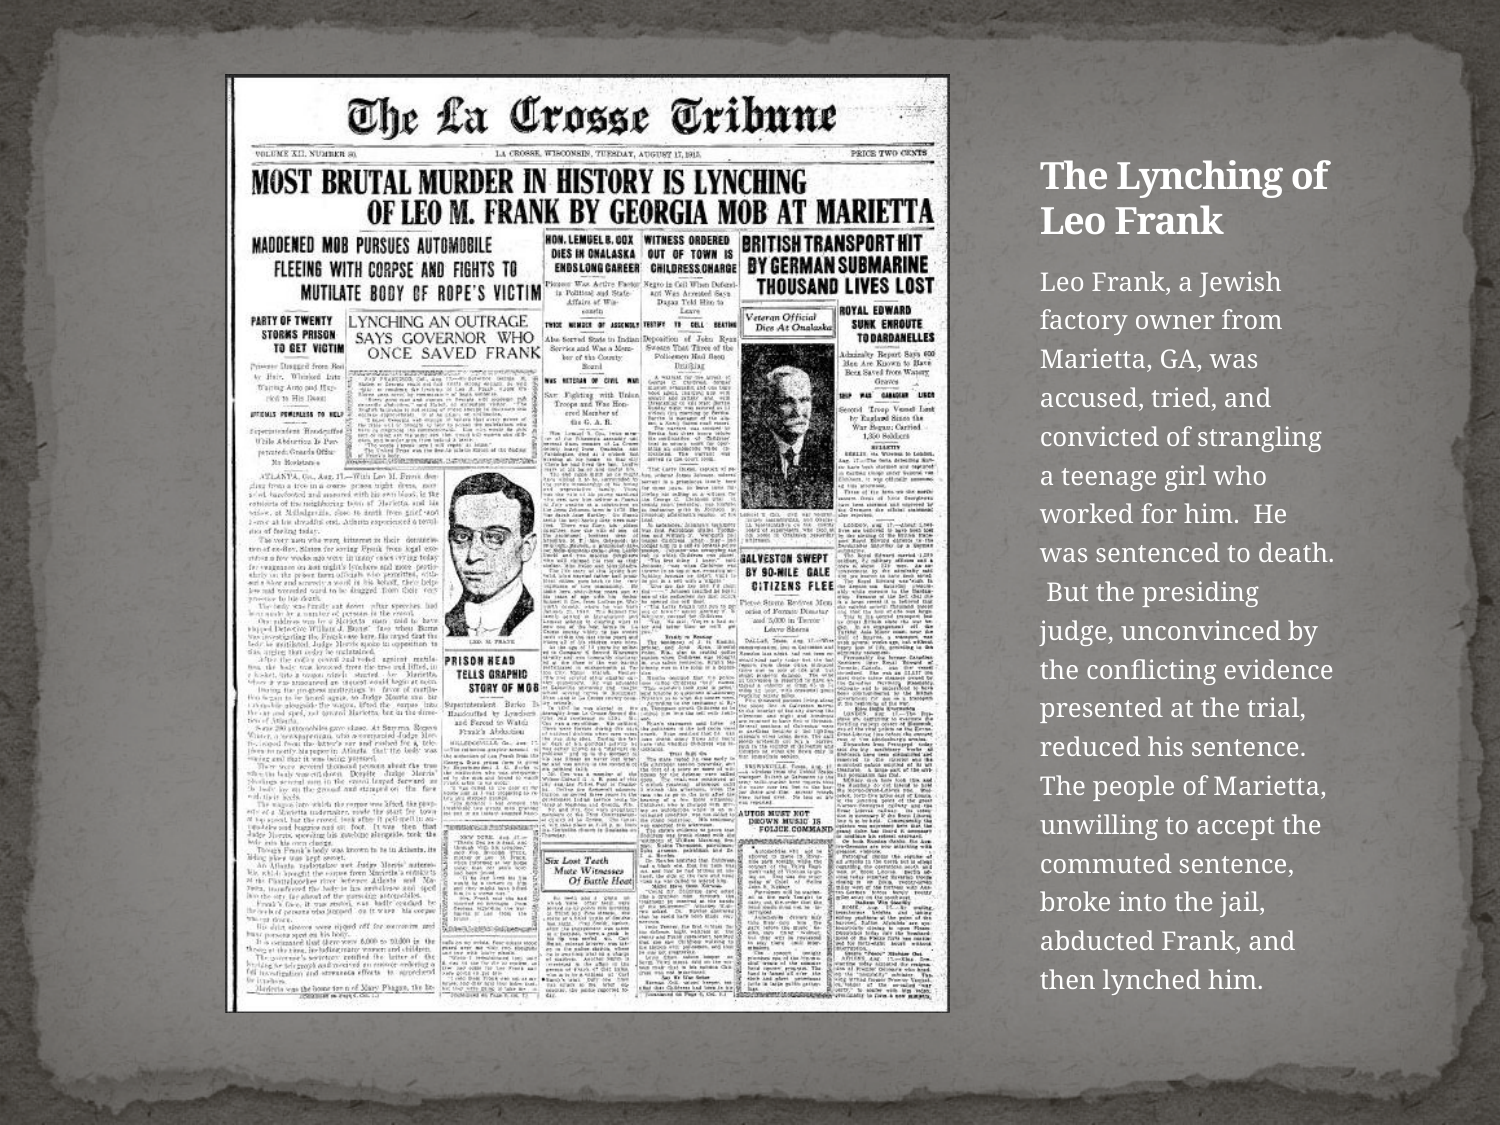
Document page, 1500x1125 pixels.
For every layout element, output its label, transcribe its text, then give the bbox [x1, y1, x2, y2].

list Leo Frank, a Jewish factory owner from Marietta, GA, was accused, tried, and convicted of strangling a teenage girl who worked for him. He was sentenced to death. But the presiding judge, unconvinced by the conflicting evidence presented at the trial, reduced his sentence. The people of Marietta, unwilling to accept the commuted sentence, broke into the jail, abducted Frank, and then lynched him. [1025, 249, 1351, 1038]
title The Lynching of Leo Frank [1024, 74, 1350, 250]
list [227, 76, 948, 1012]
